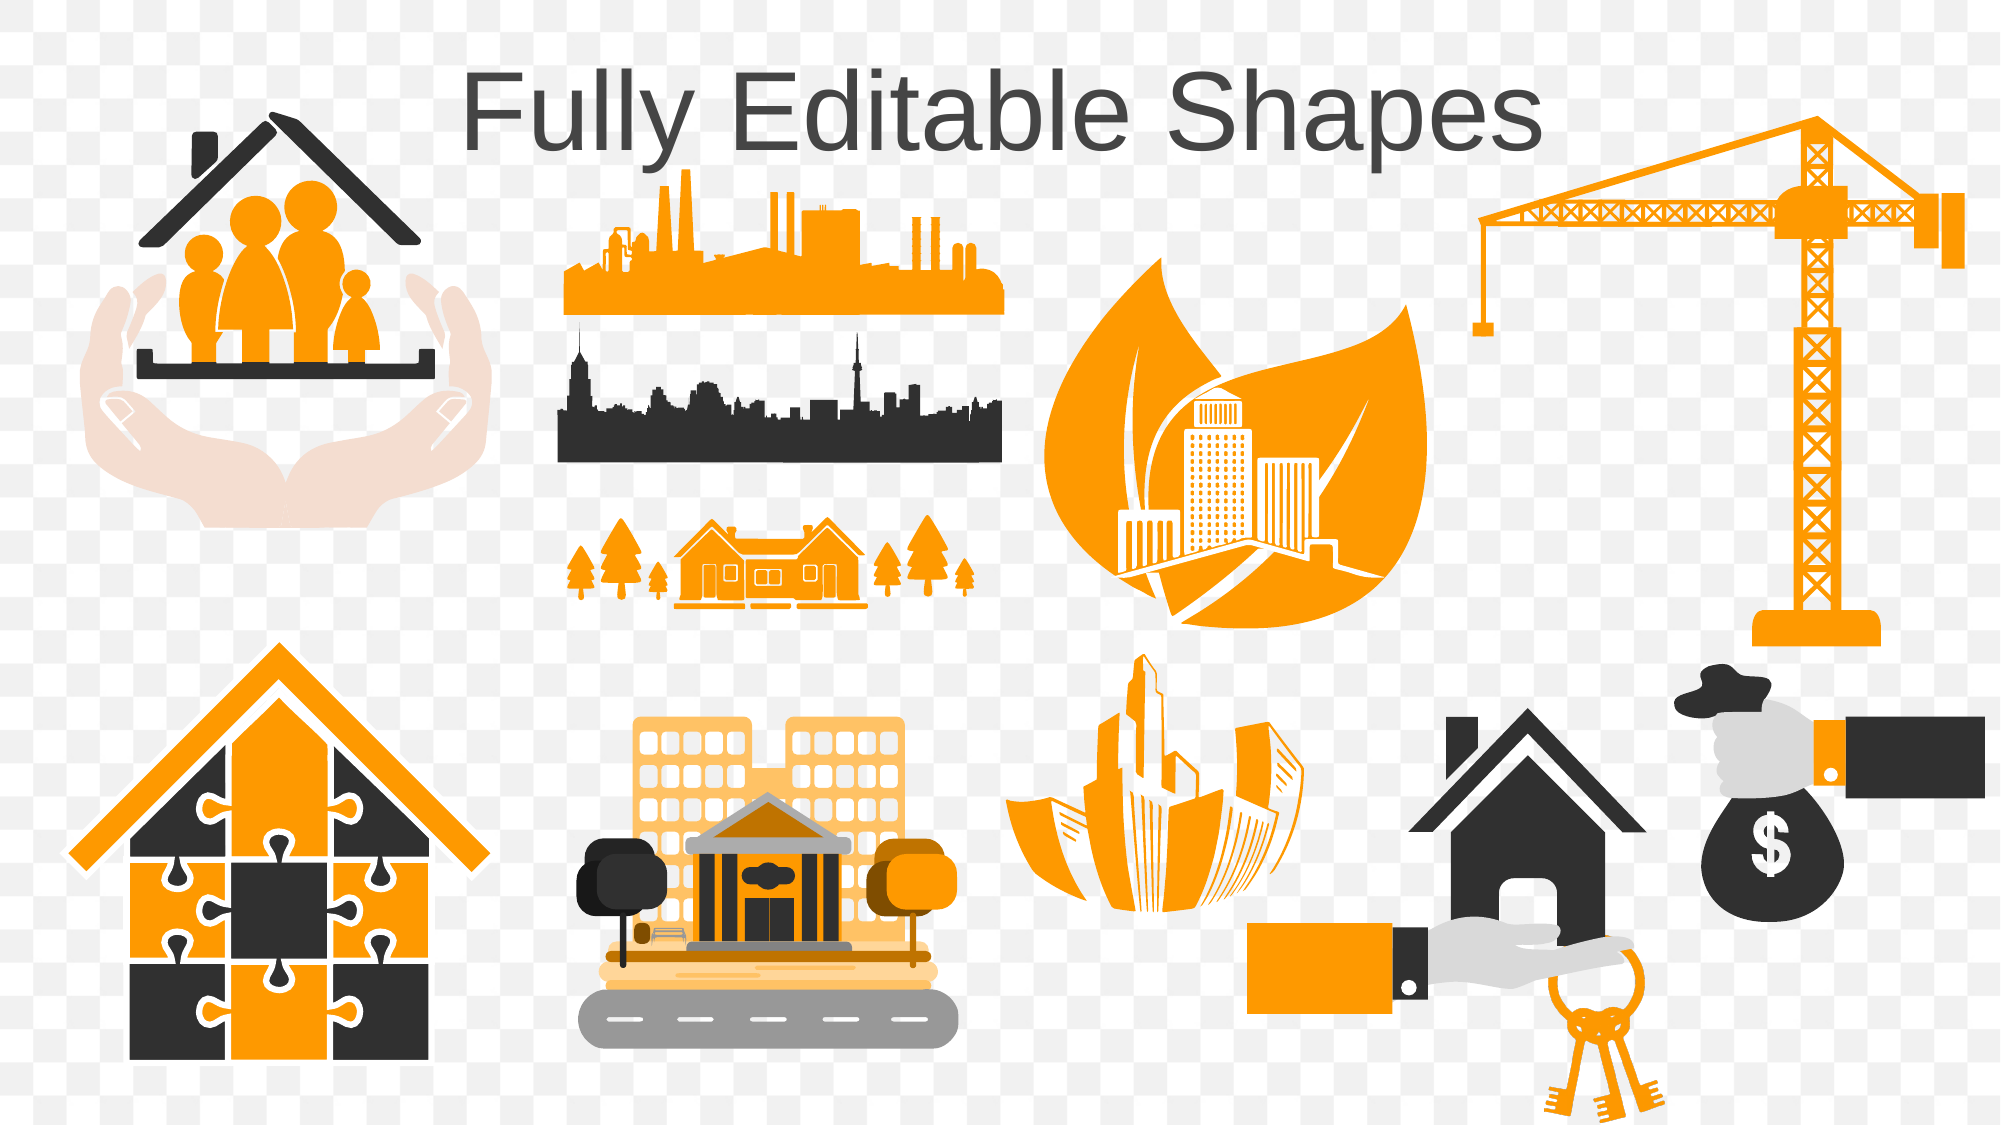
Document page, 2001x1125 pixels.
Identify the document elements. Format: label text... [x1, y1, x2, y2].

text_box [576, 716, 959, 1049]
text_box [1472, 115, 1965, 647]
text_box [79, 111, 492, 528]
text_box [1005, 653, 1304, 913]
picture [0, 0, 2001, 1125]
text_box [556, 322, 1003, 464]
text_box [126, 692, 433, 1063]
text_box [1044, 257, 1427, 629]
list Fully Editable Shapes [53, 54, 1952, 174]
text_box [563, 169, 1005, 315]
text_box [567, 514, 975, 610]
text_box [1247, 662, 1985, 1123]
